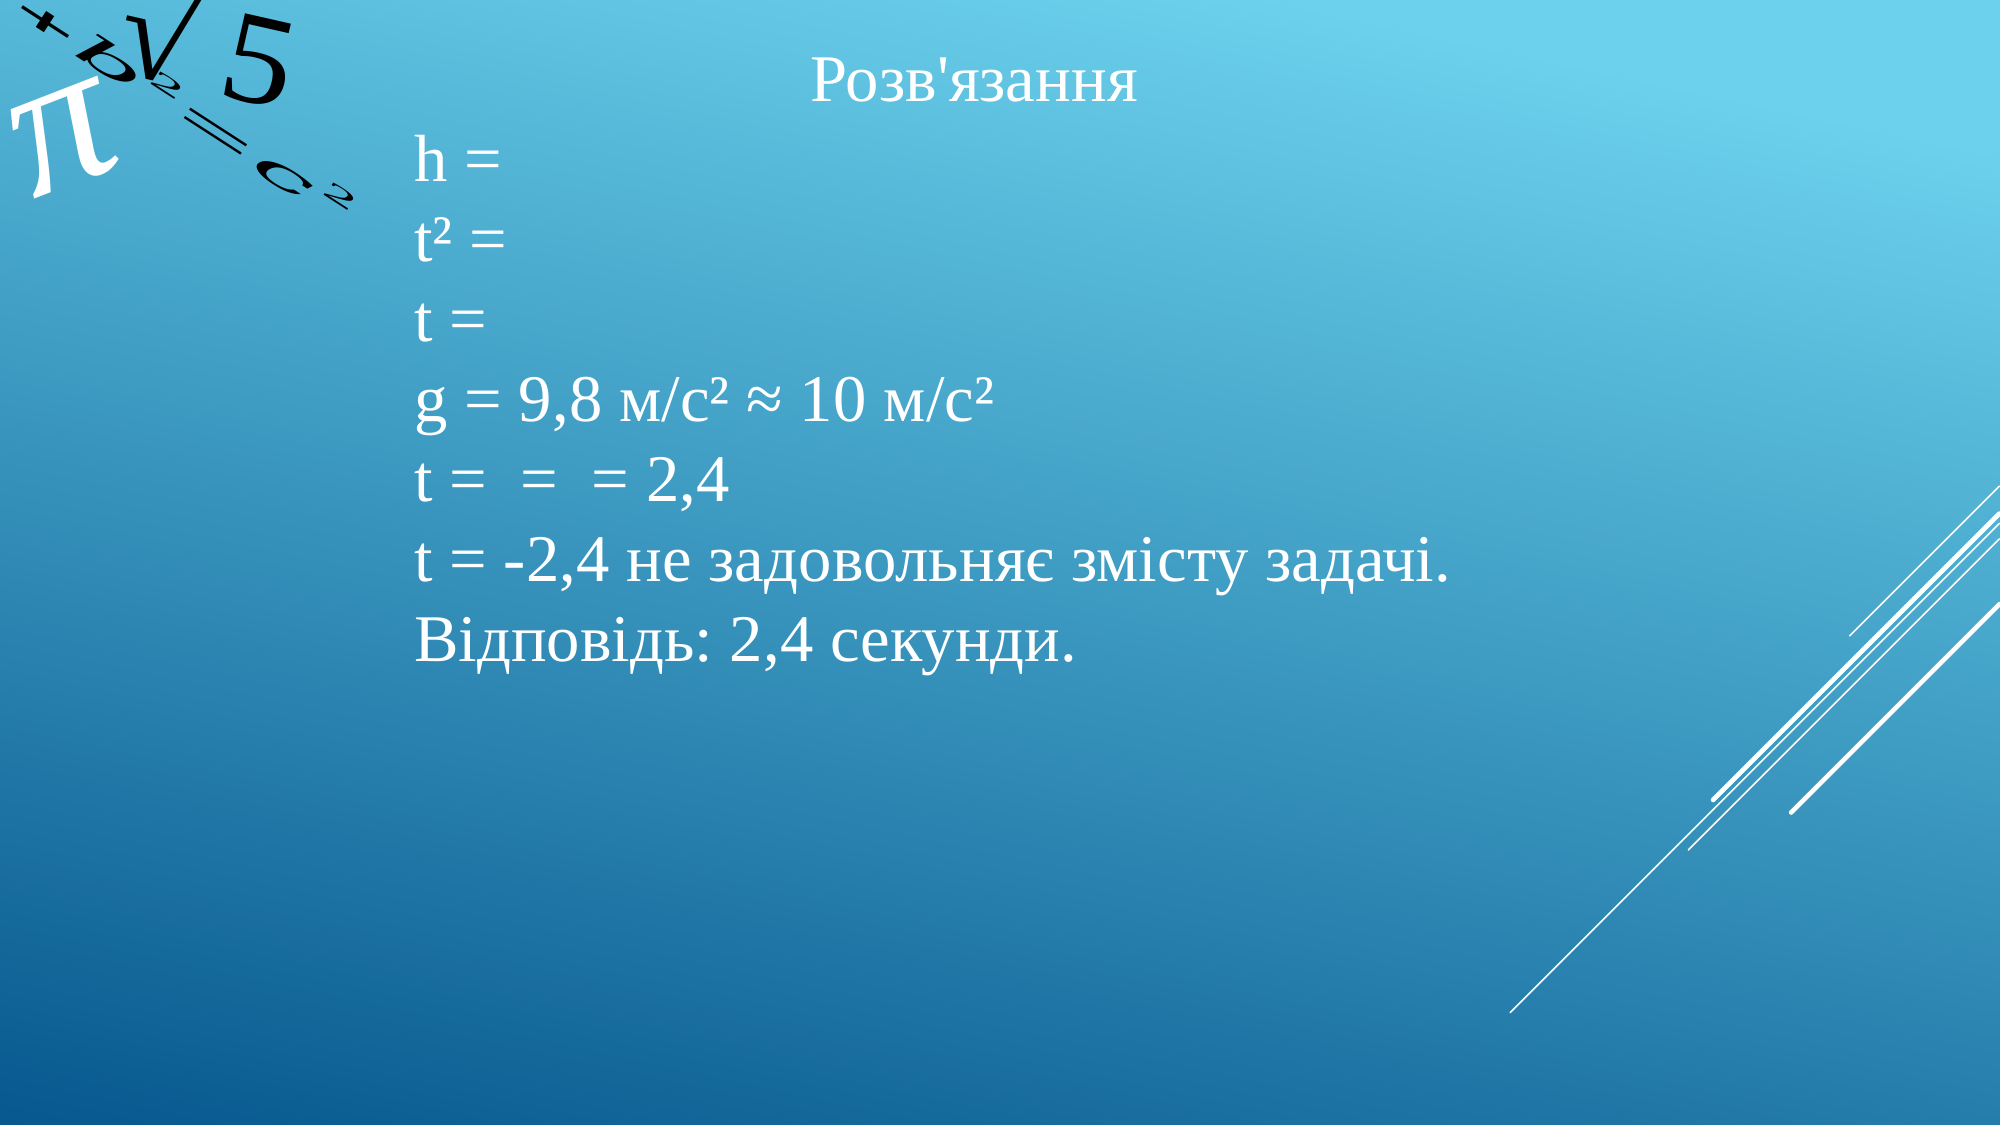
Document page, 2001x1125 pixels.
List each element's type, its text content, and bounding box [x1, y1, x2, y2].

text_box π [0, 0, 126, 249]
